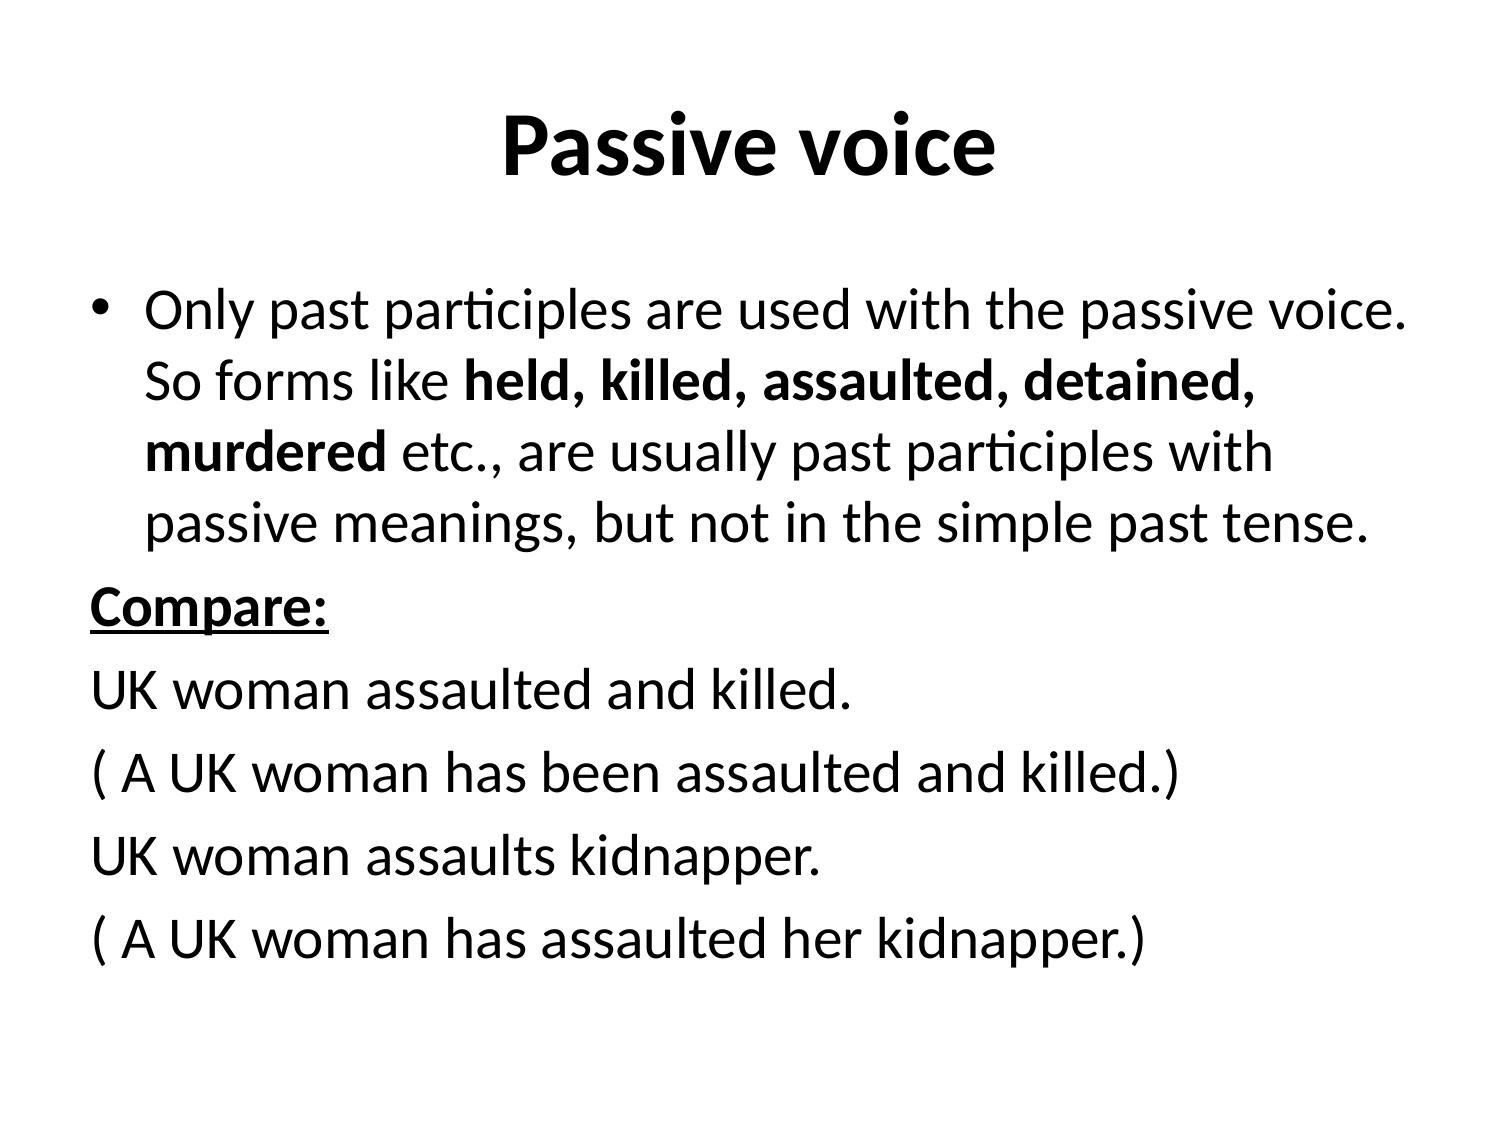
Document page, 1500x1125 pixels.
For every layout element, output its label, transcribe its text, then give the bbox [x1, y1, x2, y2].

list Only past participles are used with the passive voice. So forms like held, killed, assaulted, detained, murdered etc., are usually past participles with passive meanings, but not in the simple past tense. Compare: UK woman assaulted and killed. ( A UK woman has been assaulted and killed.) UK woman assaults kidnapper. ( A UK woman has assaulted her kidnapper.) [75, 262, 1465, 1032]
title Passive voice [75, 45, 1425, 233]
